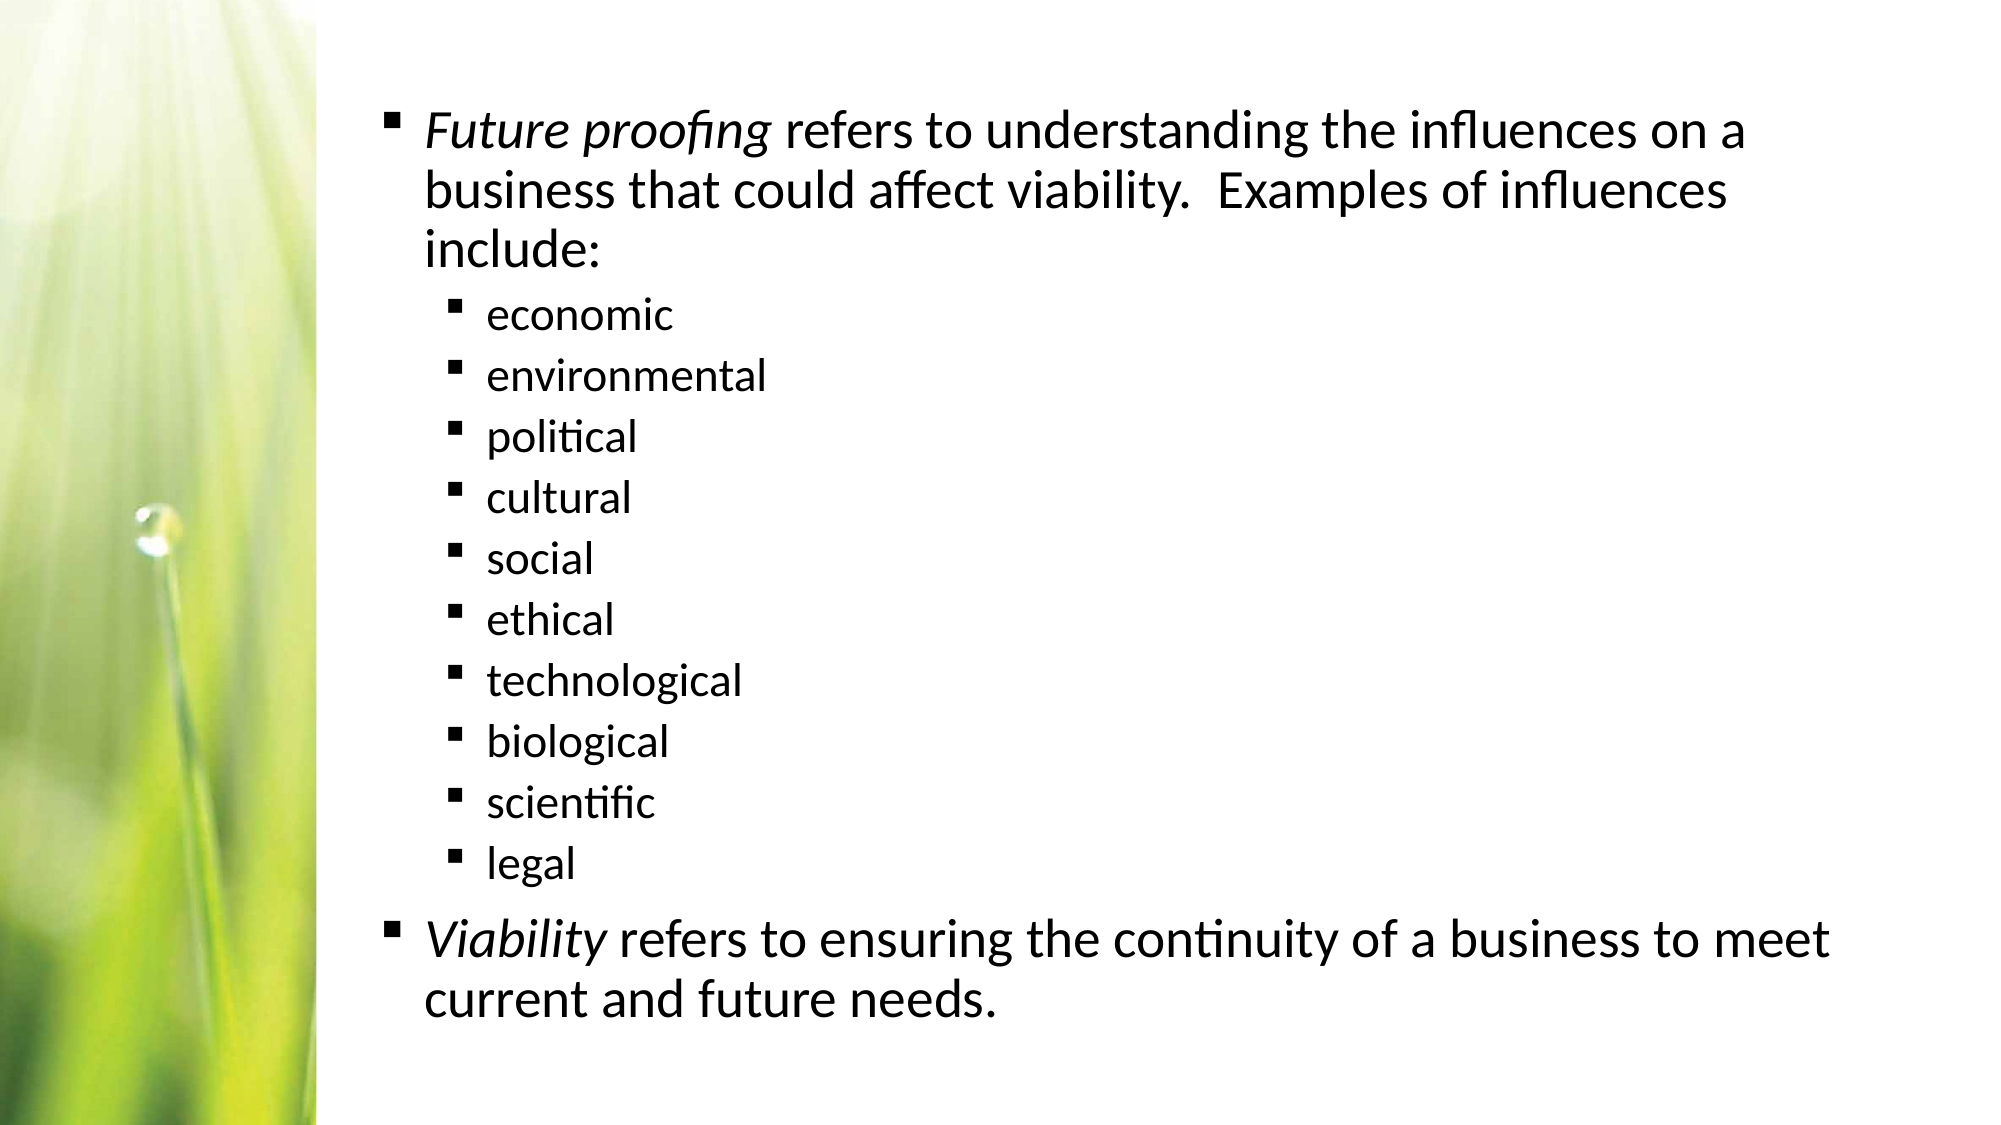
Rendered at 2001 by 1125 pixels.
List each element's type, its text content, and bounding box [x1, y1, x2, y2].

picture [0, 0, 317, 1125]
list Future proofing refers to understanding the influences on a business that could affect viability. Examples of influences include: economic environmental political cultural social ethical technological biological scientific legal Viability refers to ensuring the continuity of a business to meet current and future needs. [364, 93, 1867, 1042]
